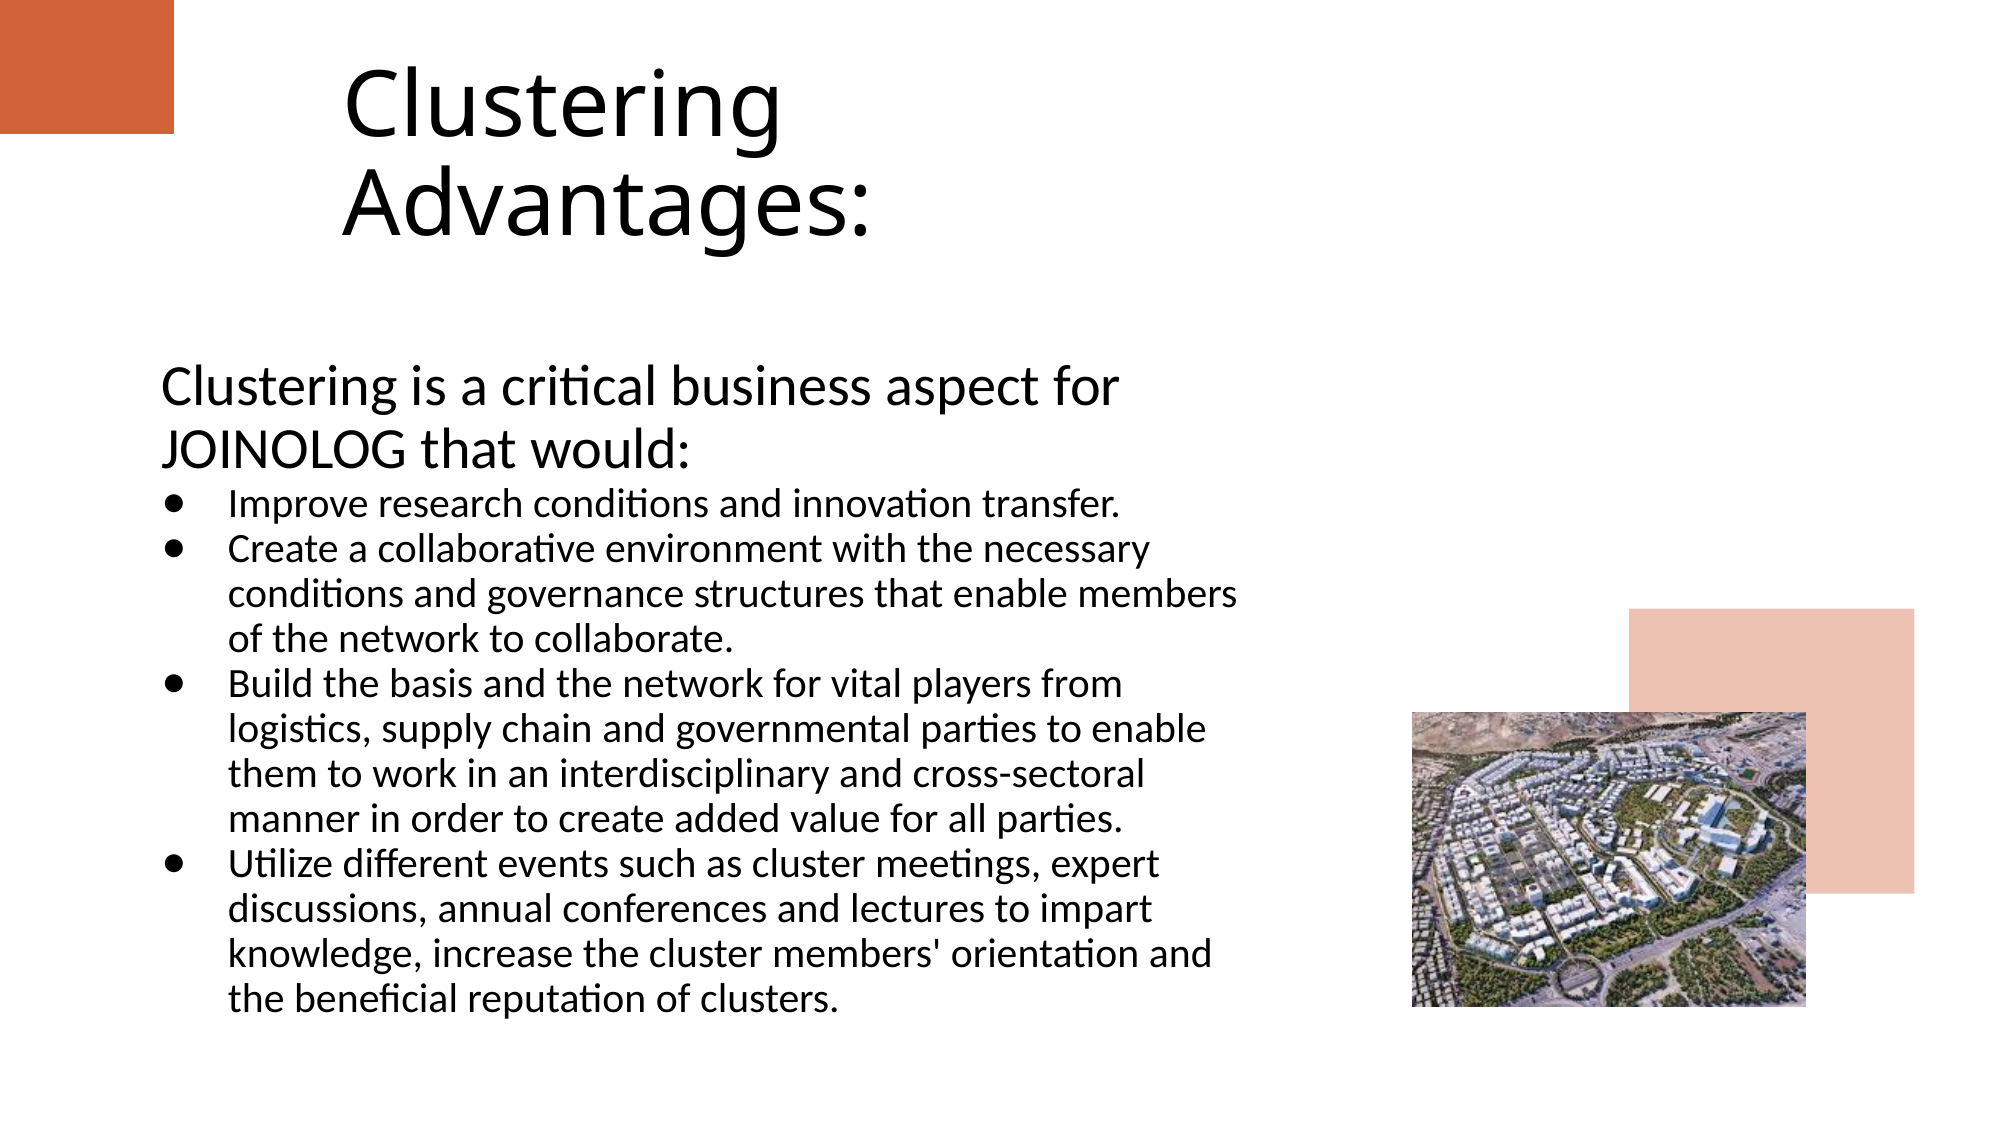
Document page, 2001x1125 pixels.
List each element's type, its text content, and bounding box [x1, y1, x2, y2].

list Clustering is a critical business aspect for JOINOLOG that would: Improve research conditions and innovation transfer. Create a collaborative environment with the necessary conditions and governance structures that enable members of the network to collaborate. Build the basis and the network for vital players from logistics, supply chain and governmental parties to enable them to work in an interdisciplinary and cross-sectoral manner in order to create added value for all parties. Utilize different events such as cluster meetings, expert discussions, annual conferences and lectures to impart knowledge, increase the cluster members' orientation and the beneficial reputation of clusters. [112, 340, 1274, 1065]
text_box [1629, 608, 1915, 894]
picture [1412, 712, 1806, 1007]
picture [0, 0, 174, 134]
title Clustering Advantages: [322, 102, 924, 210]
